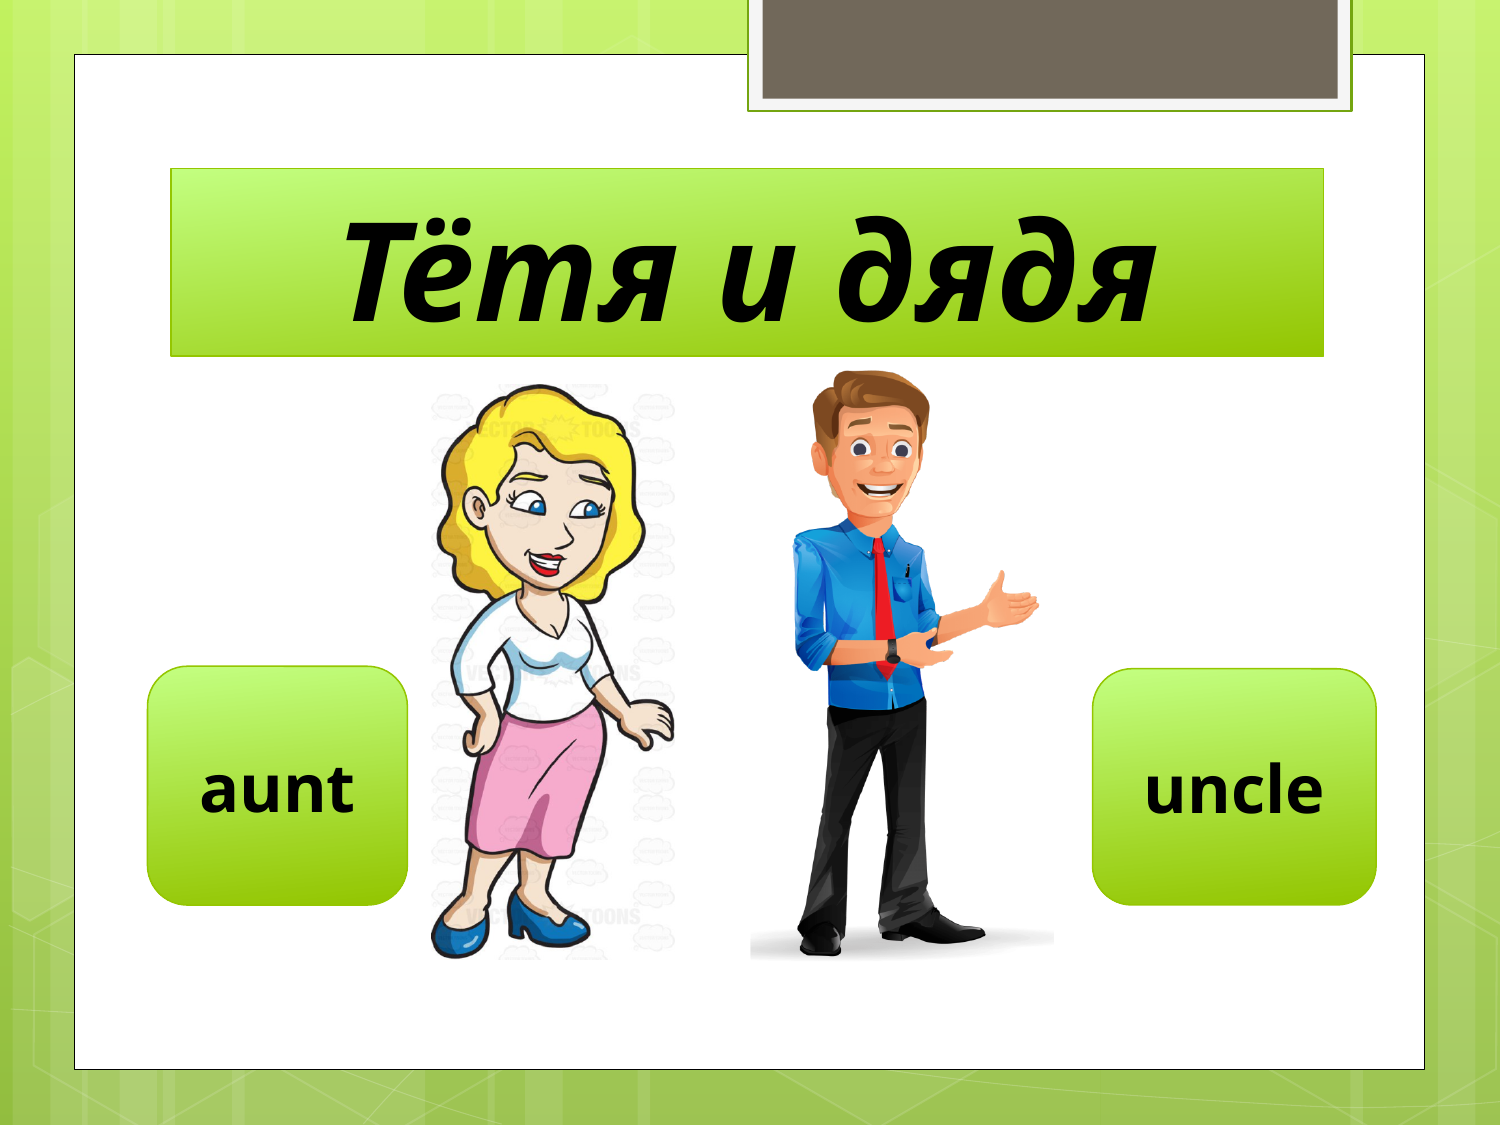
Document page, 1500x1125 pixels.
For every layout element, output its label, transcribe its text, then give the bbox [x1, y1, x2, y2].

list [430, 383, 675, 960]
picture [749, 370, 1054, 962]
title Тётя и дядя [170, 168, 1324, 357]
text_box uncle [1091, 667, 1377, 906]
text_box aunt [146, 665, 409, 906]
